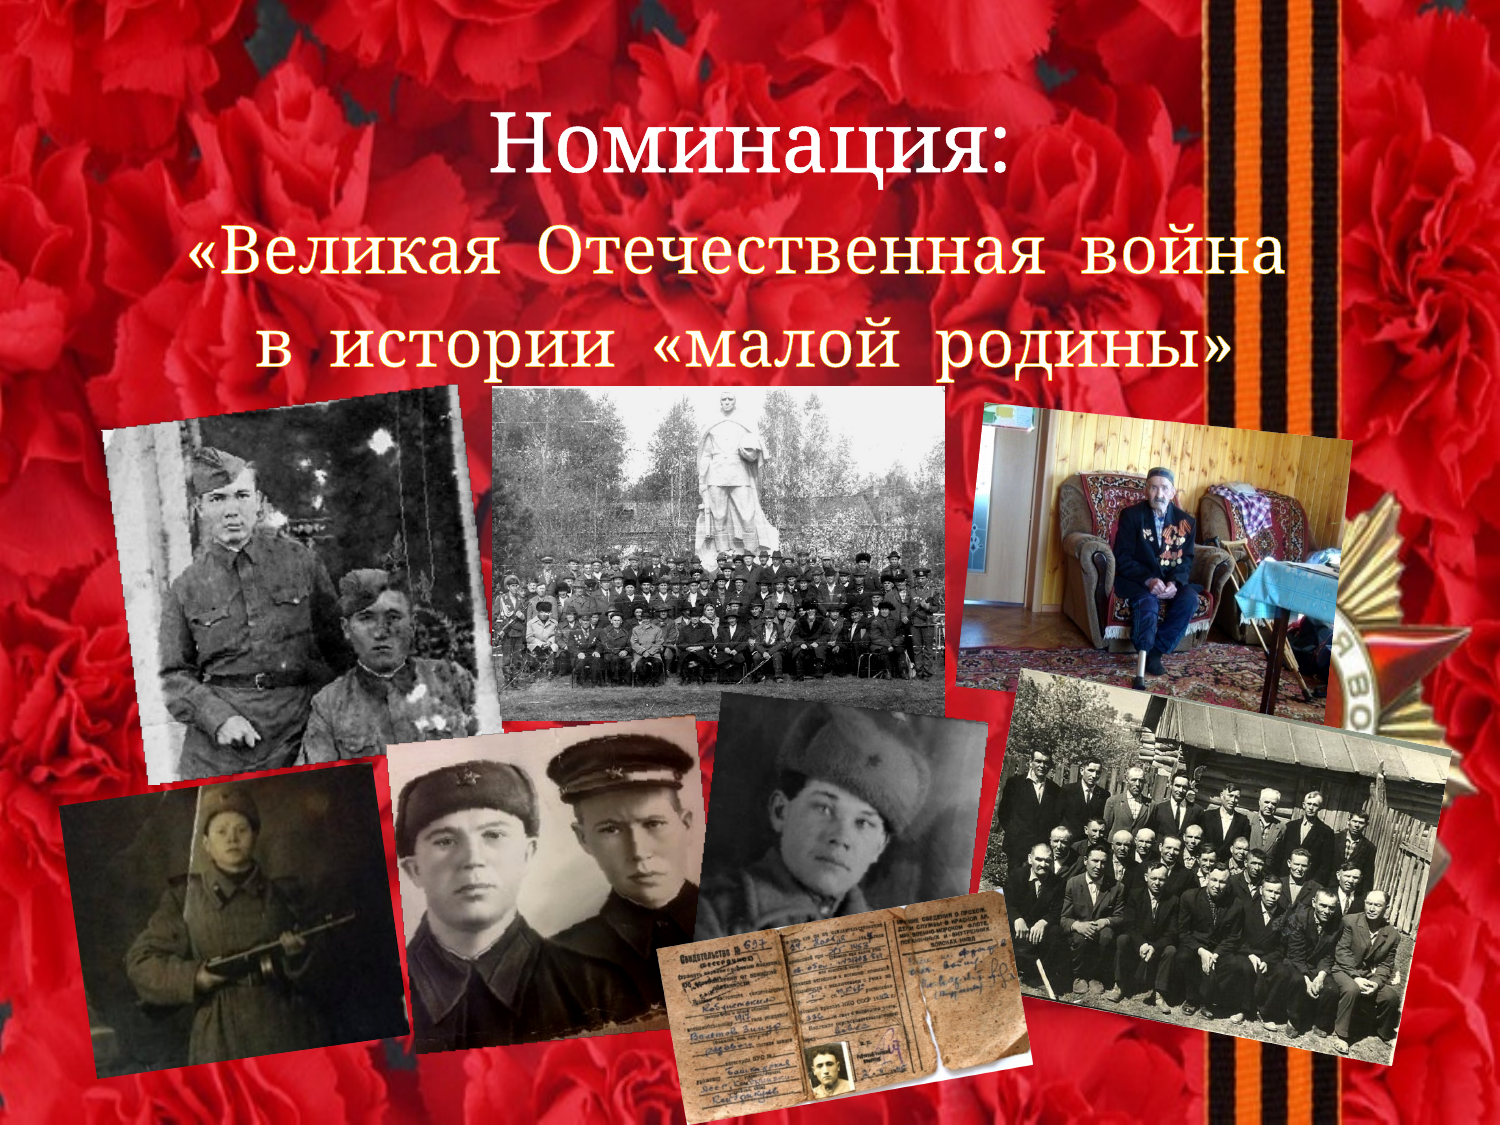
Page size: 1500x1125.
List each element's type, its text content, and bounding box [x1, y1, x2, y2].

picture [0, 0, 1500, 1125]
list «Великая Отечественная война в истории «малой родины» [70, 199, 1421, 394]
title Номинация: [75, 45, 1425, 233]
